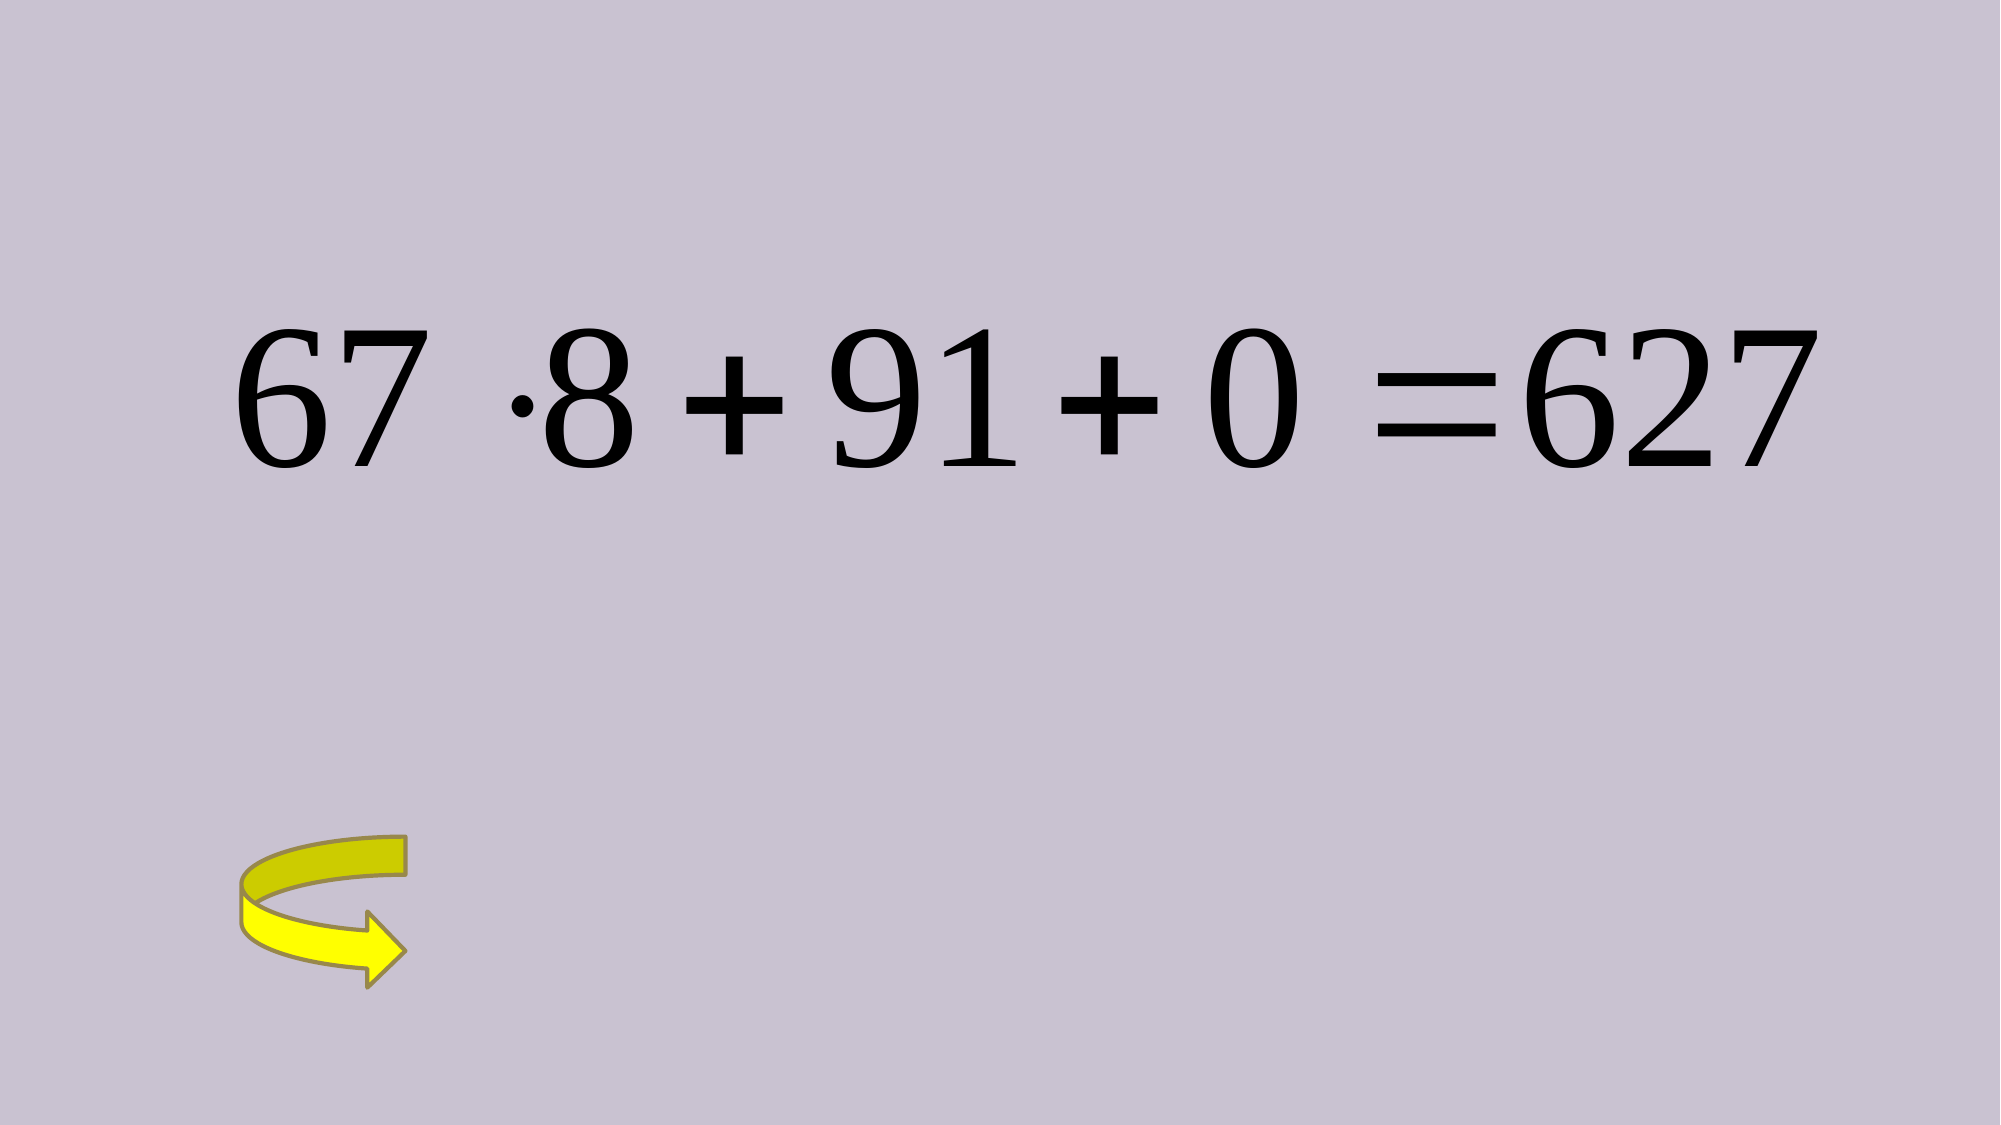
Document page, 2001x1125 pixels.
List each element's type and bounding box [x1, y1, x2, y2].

text_box [202, 276, 1865, 519]
text_box [239, 834, 408, 990]
